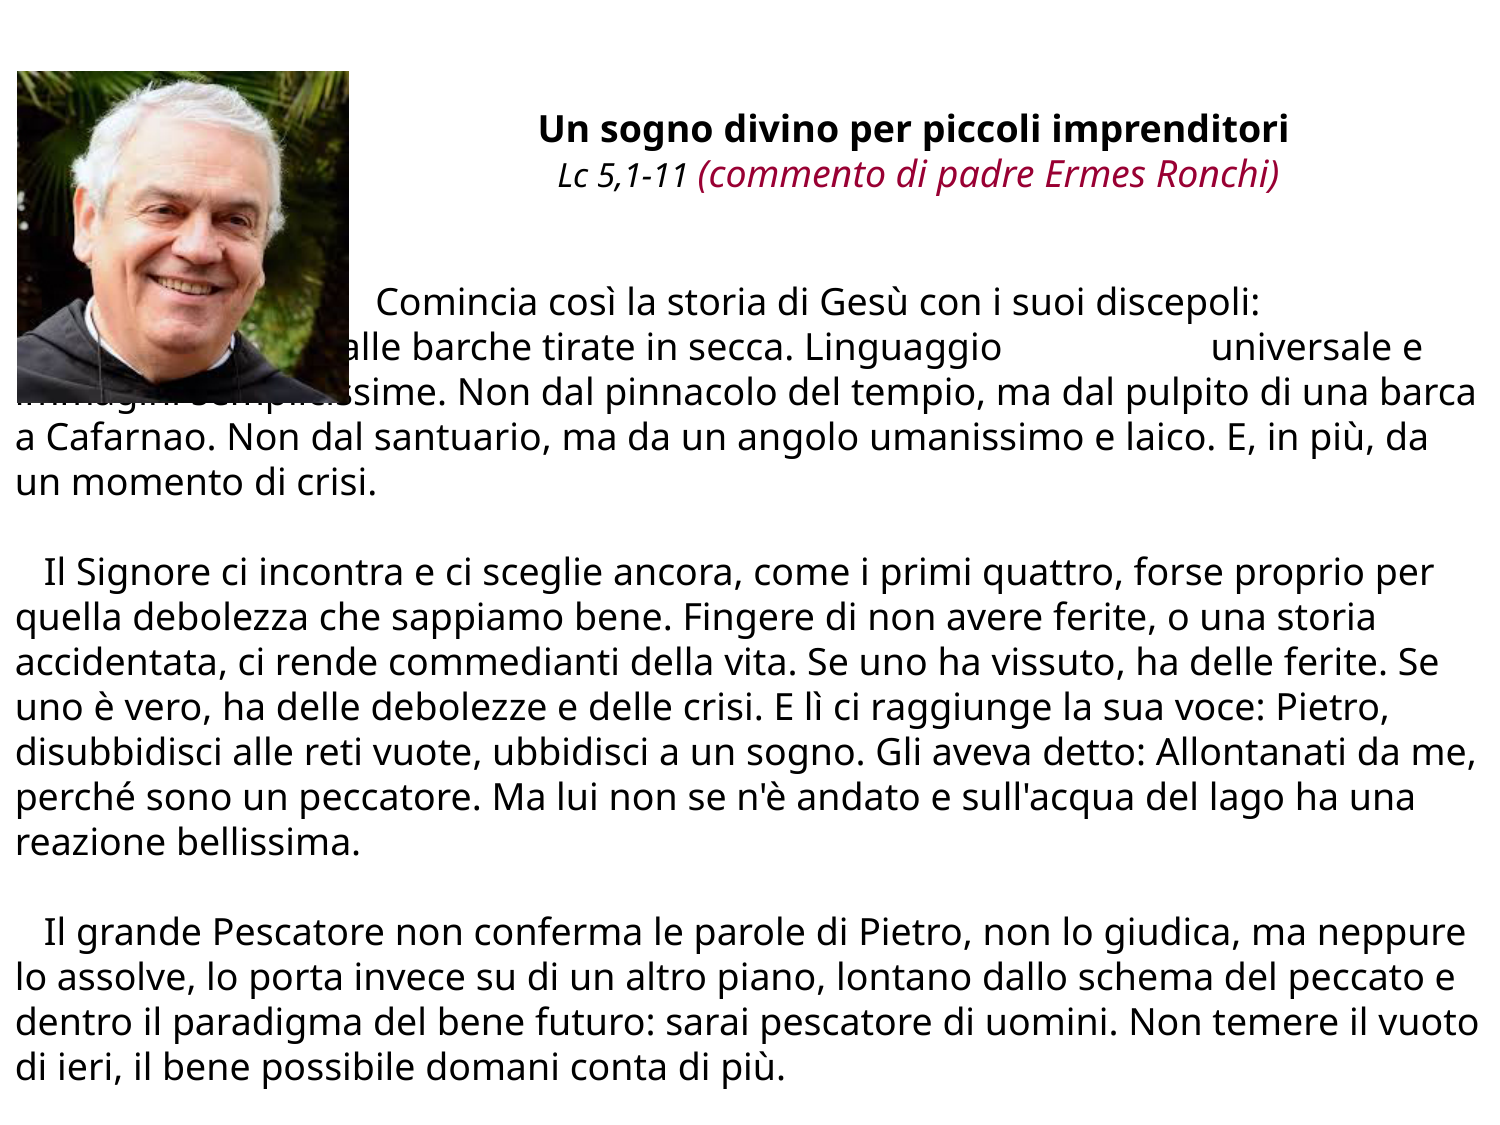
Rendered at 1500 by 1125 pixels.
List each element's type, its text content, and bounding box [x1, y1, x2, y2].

text_box Comincia così la storia di Gesù con i suoi discepoli: dalle reti vuote, dalle barche tirate in secca. Linguaggio universale e immagini semplicissime. Non dal pinnacolo del tempio, ma dal pulpito di una barca a Cafarnao. Non dal santuario, ma da un angolo umanissimo e laico. E, in più, da un momento di crisi. Il Signore ci incontra e ci sceglie ancora, come i primi quattro, forse proprio per quella debolezza che sappiamo bene. Fingere di non avere ferite, o una storia accidentata, ci rende commedianti della vita. Se uno ha vissuto, ha delle ferite. Se uno è vero, ha delle debolezze e delle crisi. E lì ci raggiunge la sua voce: Pietro, disubbidisci alle reti vuote, ubbidisci a un sogno. Gli aveva detto: Allontanati da me, perché sono un peccatore. Ma lui non se n'è andato e sull'acqua del lago ha una reazione bellissima. Il grande Pescatore non conferma le parole di Pietro, non lo giudica, ma neppure lo assolve, lo porta invece su di un altro piano, lontano dallo schema del peccato e dentro il paradigma del bene futuro: sarai pescatore di uomini. Non temere il vuoto di ieri, il bene possibile domani conta di più. [0, 711, 1500, 799]
text_box Comincia così la storia di Gesù con i suoi discepoli: dalle reti vuote, dalle barche tirate in secca. Linguaggio universale e immagini semplicissime. Non dal pinnacolo del tempio, ma dal pulpito di una barca a Cafarnao. Non dal santuario, ma da un angolo umanissimo e laico. E, in più, da un momento di crisi. Il Signore ci incontra e ci sceglie ancora, come i primi quattro, forse proprio per quella debolezza che sappiamo bene. Fingere di non avere ferite, o una storia accidentata, ci rende commedianti della vita. Se uno ha vissuto, ha delle ferite. Se uno è vero, ha delle debolezze e delle crisi. E lì ci raggiunge la sua voce: Pietro, disubbidisci alle reti vuote, ubbidisci a un sogno. Gli aveva detto: Allontanati da me, perché sono un peccatore. Ma lui non se n'è andato e sull'acqua del lago ha una reazione bellissima. Il grande Pescatore non conferma le parole di Pietro, non lo giudica, ma neppure lo assolve, lo porta invece su di un altro piano, lontano dallo schema del peccato e dentro il paradigma del bene futuro: sarai pescatore di uomini. Non temere il vuoto di ieri, il bene possibile domani conta di più. [0, 270, 1500, 710]
text_box Comincia così la storia di Gesù con i suoi discepoli: dalle reti vuote, dalle barche tirate in secca. Linguaggio universale e immagini semplicissime. Non dal pinnacolo del tempio, ma dal pulpito di una barca a Cafarnao. Non dal santuario, ma da un angolo umanissimo e laico. E, in più, da un momento di crisi. Il Signore ci incontra e ci sceglie ancora, come i primi quattro, forse proprio per quella debolezza che sappiamo bene. Fingere di non avere ferite, o una storia accidentata, ci rende commedianti della vita. Se uno ha vissuto, ha delle ferite. Se uno è vero, ha delle debolezze e delle crisi. E lì ci raggiunge la sua voce: Pietro, disubbidisci alle reti vuote, ubbidisci a un sogno. Gli aveva detto: Allontanati da me, perché sono un peccatore. Ma lui non se n'è andato e sull'acqua del lago ha una reazione bellissima. Il grande Pescatore non conferma le parole di Pietro, non lo giudica, ma neppure lo assolve, lo porta invece su di un altro piano, lontano dallo schema del peccato e dentro il paradigma del bene futuro: sarai pescatore di uomini. Non temere il vuoto di ieri, il bene possibile domani conta di più. [0, 801, 1500, 1125]
picture [17, 71, 349, 403]
text_box Un sogno divino per piccoli imprenditori Lc 5,1-11 (commento di padre Ermes Ronchi) [349, 97, 1500, 202]
